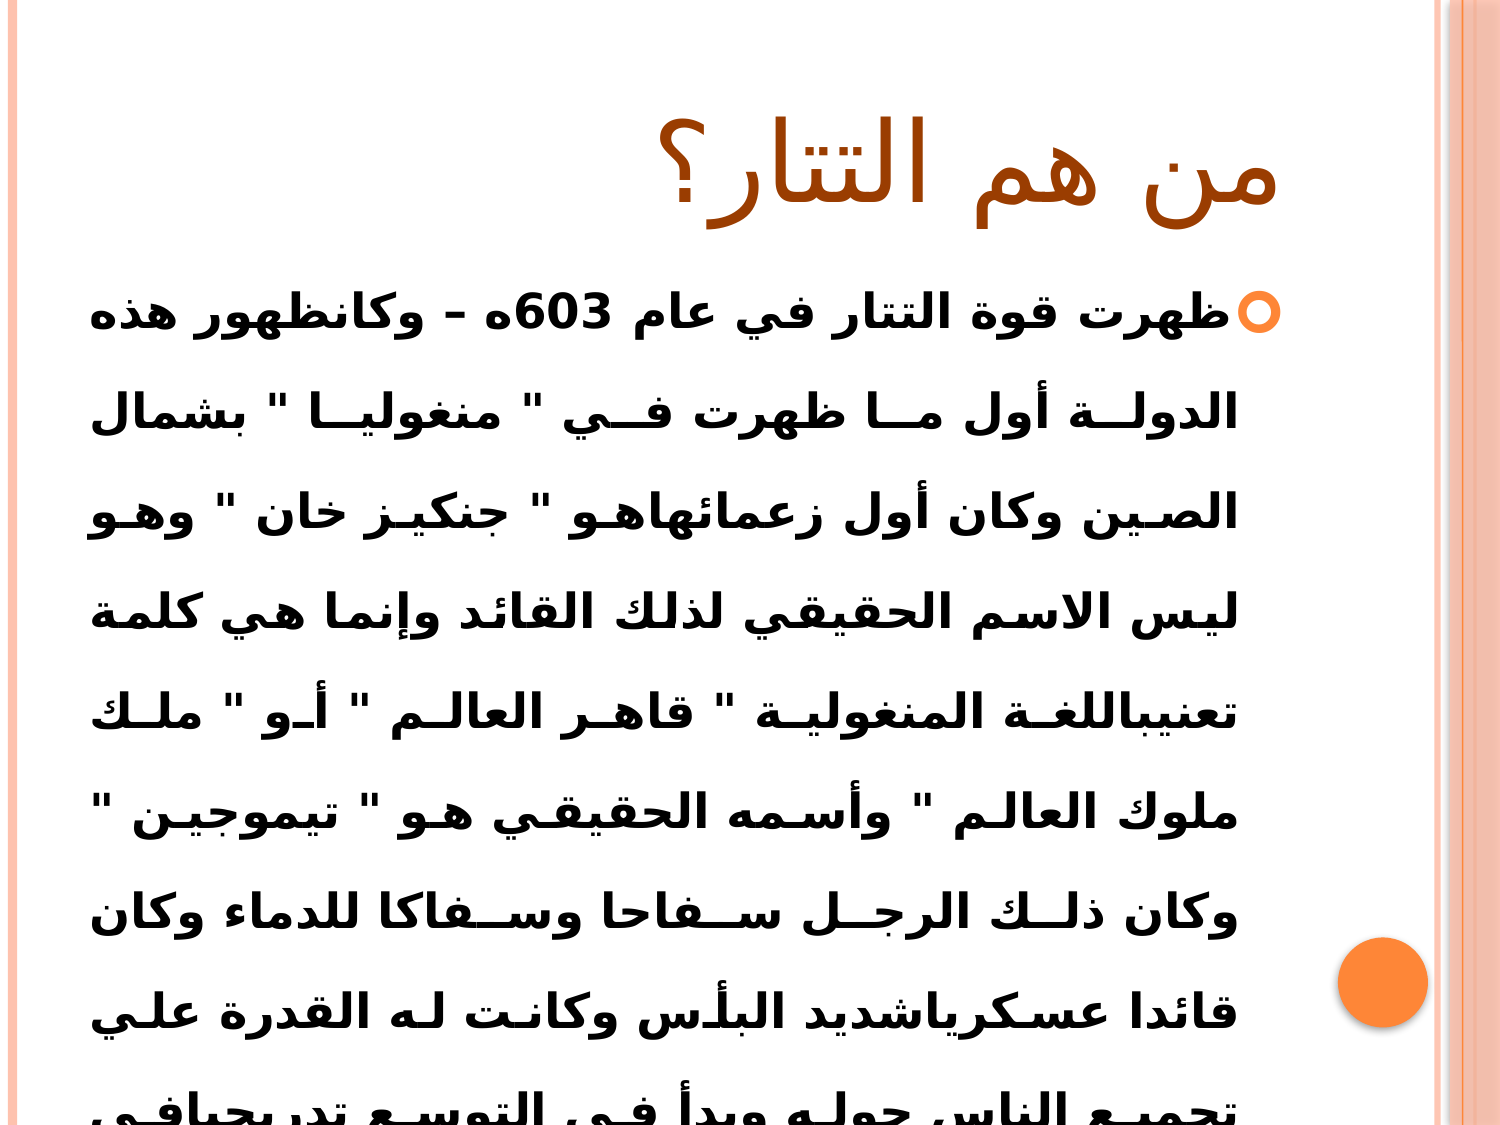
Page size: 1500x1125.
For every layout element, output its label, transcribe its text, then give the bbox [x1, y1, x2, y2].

list ظهرت قوة التتار في عام 603ه – وكانظهور هذه الدولة أول ما ظهرت في " منغوليا " بشمال الصين وكان أول زعمائهاهو " جنكيز خان " وهو ليس الاسم الحقيقي لذلك القائد وإنما هي كلمة تعنيباللغة المنغولية " قاهر العالم " أو " ملك ملوك العالم " وأسمه الحقيقي هو " تيموجين " وكان ذلك الرجل سفاحا وسفاكا للدماء وكان قائدا عسكرياشديد البأس وكانت له القدرة علي تجميع الناس حوله وبدأ في التوسع تدريجيافي المناطق المحيطة به وسرعان ماأتسعت مملكته حتى بلغت حدودها من كورياشرقا إلى حدود الدولة الخوارزمية الإسلامية غربا ومن سهول سيبريا شمالاإلي بحر الصين جنوبا وفي سنوات قليلة أصبح يضم في طياته دولة الصينبكاملها ( 9مليون كيلومتر مربع ) -منغوليا – فيتنام – كوريا – كمبوديا –تايلاند – أجزاء من سيبريا . [75, 262, 1300, 1062]
title من هم التتار؟ [75, 45, 1300, 233]
